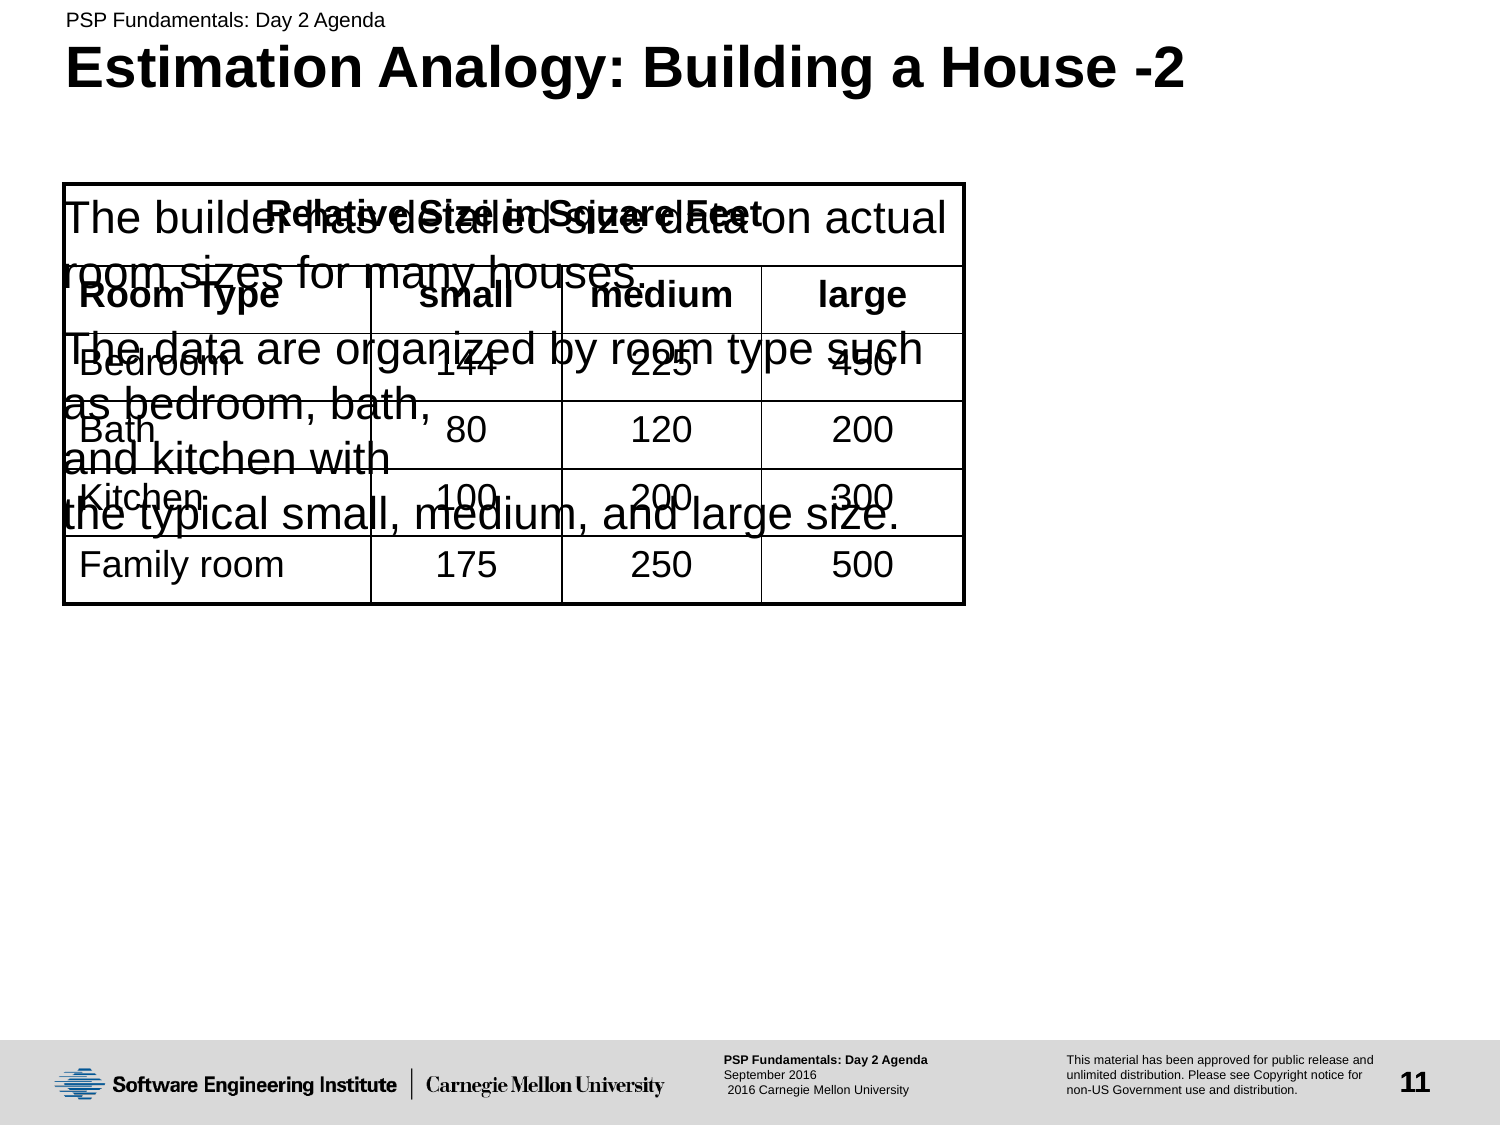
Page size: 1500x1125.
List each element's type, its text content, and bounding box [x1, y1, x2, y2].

table_cell 450 [762, 334, 962, 400]
table_cell Family room [66, 537, 370, 602]
table_cell Bedroom [66, 334, 370, 400]
table_cell Kitchen [66, 470, 370, 535]
table_header Relative Size in Square Feet [66, 186, 962, 265]
table_cell small [372, 267, 561, 333]
table_cell 225 [563, 334, 761, 400]
table_cell 80 [372, 402, 561, 468]
table_cell 200 [563, 470, 761, 535]
list The builder has detailed size data on actual room sizes for many houses. The data are organized by room type such as bedroom, bath, and kitchen with the typical small, medium, and large size. [62, 187, 969, 1000]
table_cell 175 [372, 537, 561, 602]
title Estimation Analogy: Building a House -2 [65, 37, 1430, 148]
table_cell 200 [762, 402, 962, 468]
table_cell 144 [372, 334, 561, 400]
table_cell medium [563, 267, 761, 333]
table_cell Bath [66, 402, 370, 468]
picture [46, 1061, 673, 1104]
table_cell large [762, 267, 962, 333]
table_cell 500 [762, 537, 962, 602]
table_cell Room Type [66, 267, 370, 333]
table_cell 300 [762, 470, 962, 535]
table_cell 100 [372, 470, 561, 535]
table_cell 120 [563, 402, 761, 468]
table_cell 250 [563, 537, 761, 602]
